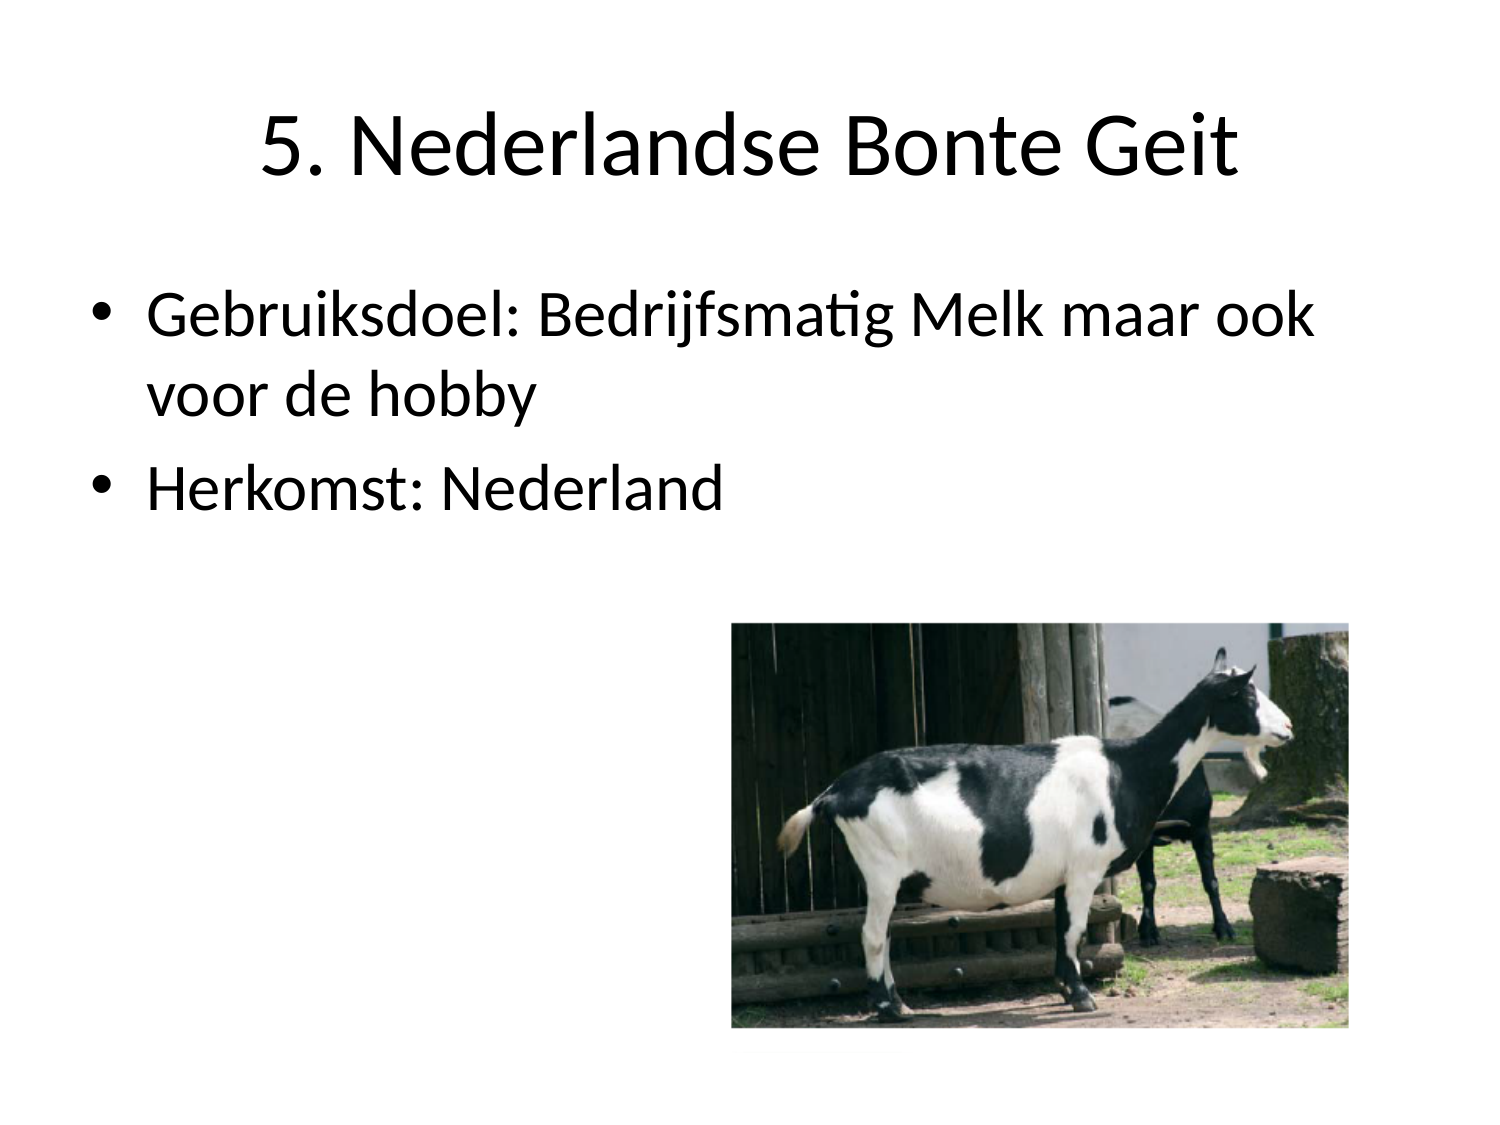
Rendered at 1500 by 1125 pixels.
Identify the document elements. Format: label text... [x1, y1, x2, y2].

picture [714, 609, 1370, 1053]
list Gebruiksdoel: Bedrijfsmatig Melk maar ook voor de hobby Herkomst: Nederland [75, 262, 1425, 1005]
title 5. Nederlandse Bonte Geit [75, 45, 1425, 233]
